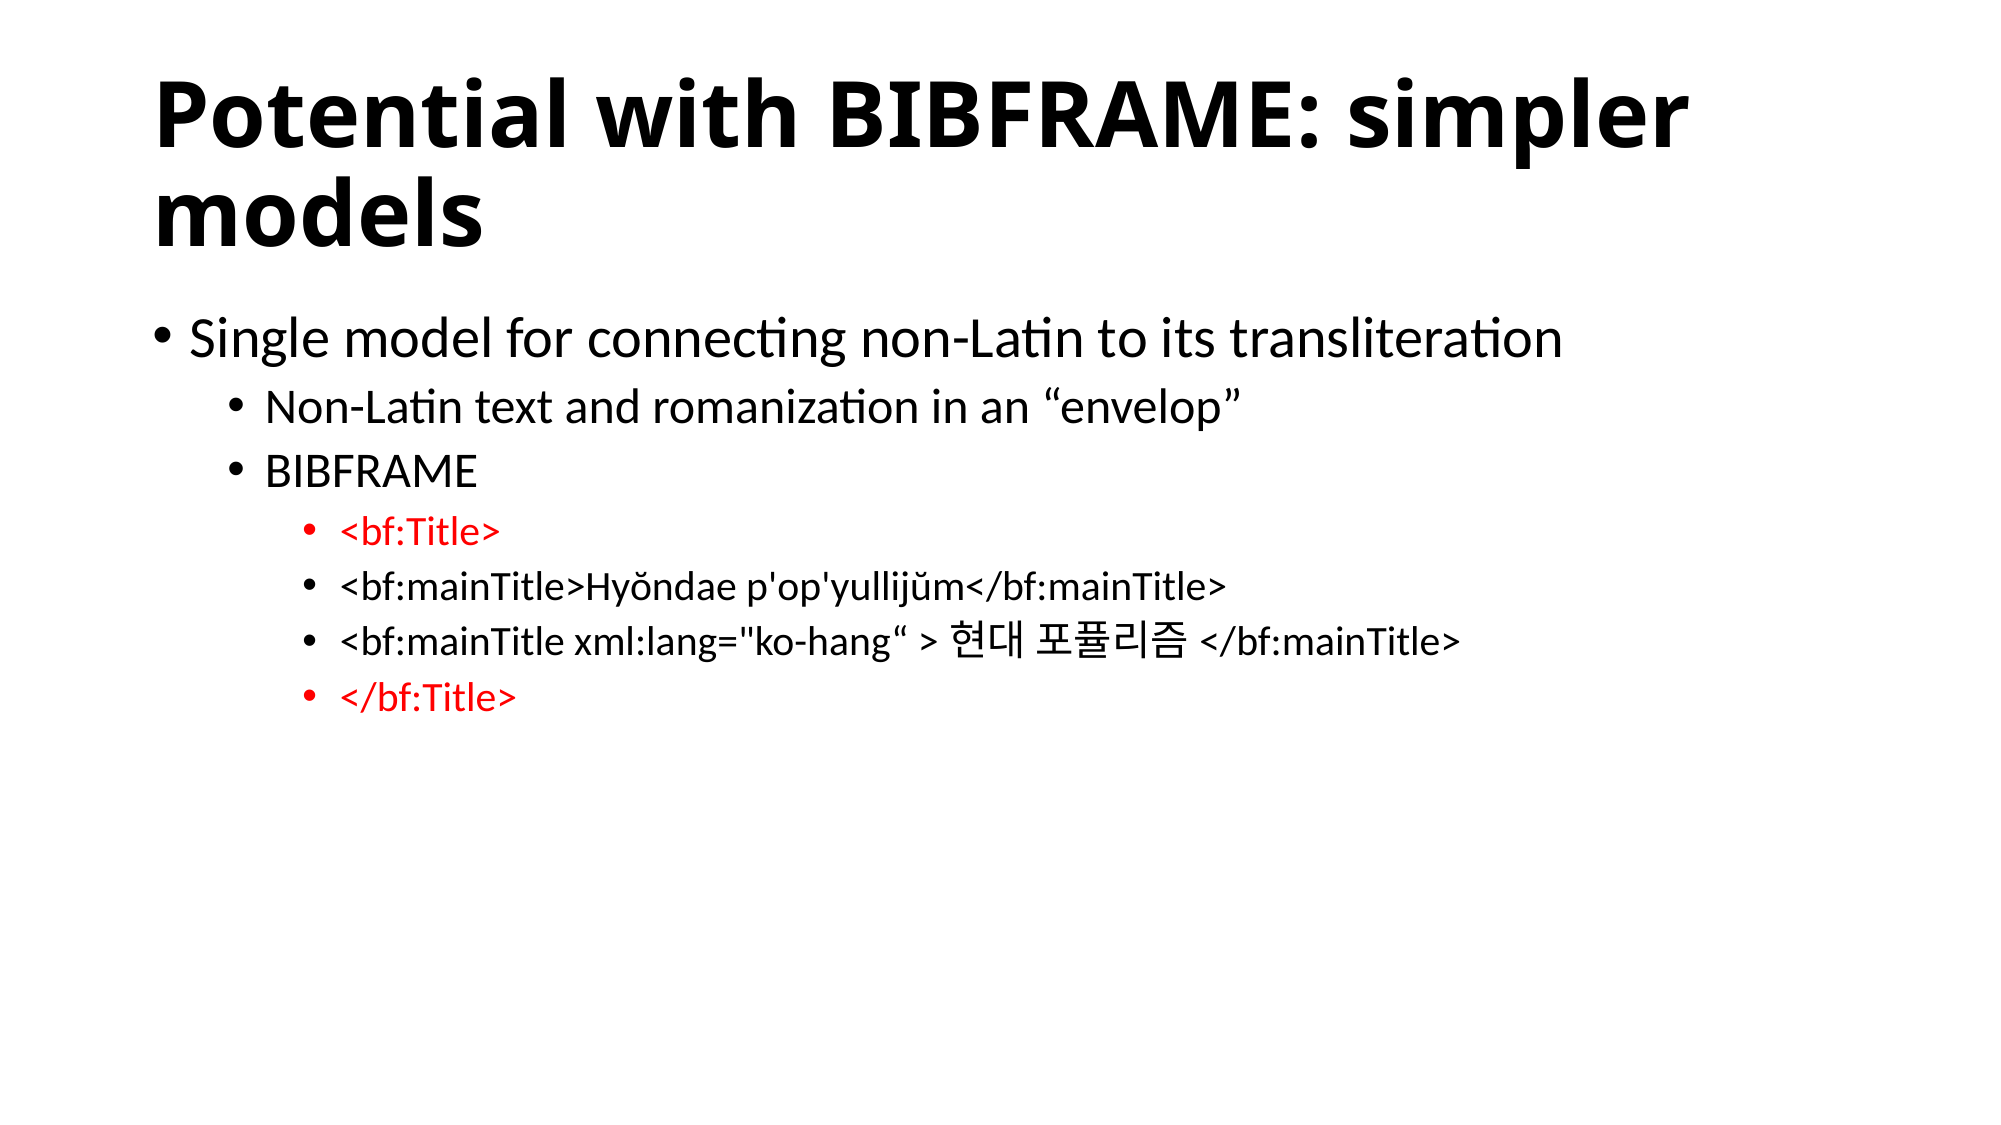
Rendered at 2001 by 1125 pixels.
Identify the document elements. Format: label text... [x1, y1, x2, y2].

list Single model for connecting non-Latin to its transliteration Non-Latin text and romanization in an “envelop” BIBFRAME <bf:Title> <bf:mainTitle>Hyŏndae p'op'yullijŭm</bf:mainTitle> <bf:mainTitle xml:lang="ko-hang“ >현대 포퓰리즘</bf:mainTitle> </bf:Title> [137, 299, 1863, 1014]
title Potential with BIBFRAME: simpler models [137, 58, 1863, 276]
